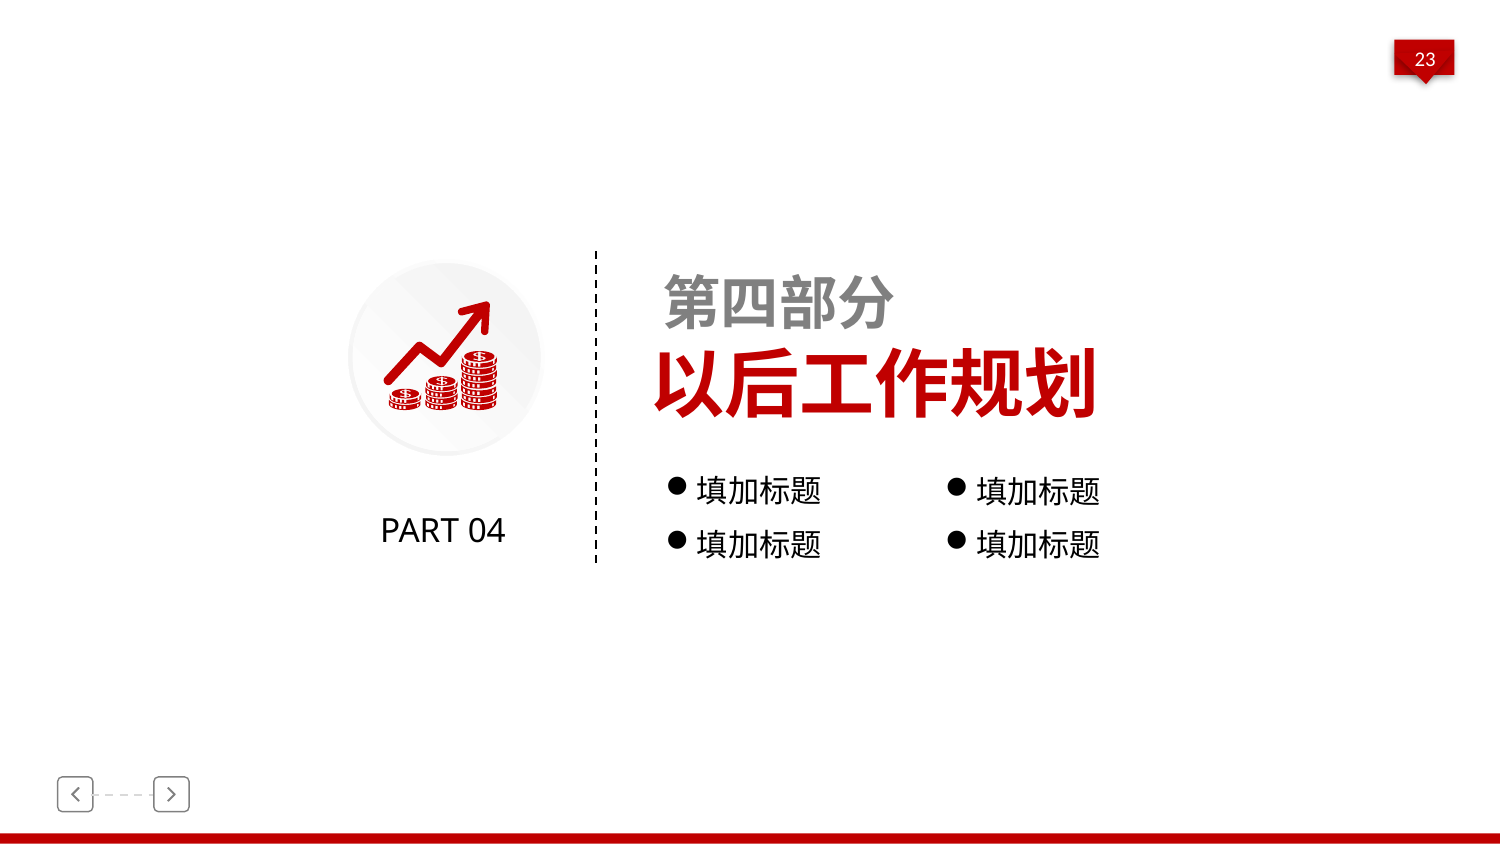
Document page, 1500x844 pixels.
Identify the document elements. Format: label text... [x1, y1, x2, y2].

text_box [348, 258, 545, 456]
text_box 填加标题 [945, 525, 1275, 564]
text_box 填加标题 [945, 472, 1275, 510]
text_box 第四部分 以后工作规划 [634, 259, 1114, 434]
text_box 填加标题 [665, 471, 996, 510]
text_box 填加标题 [665, 525, 945, 563]
text_box PART 04 [380, 508, 529, 549]
